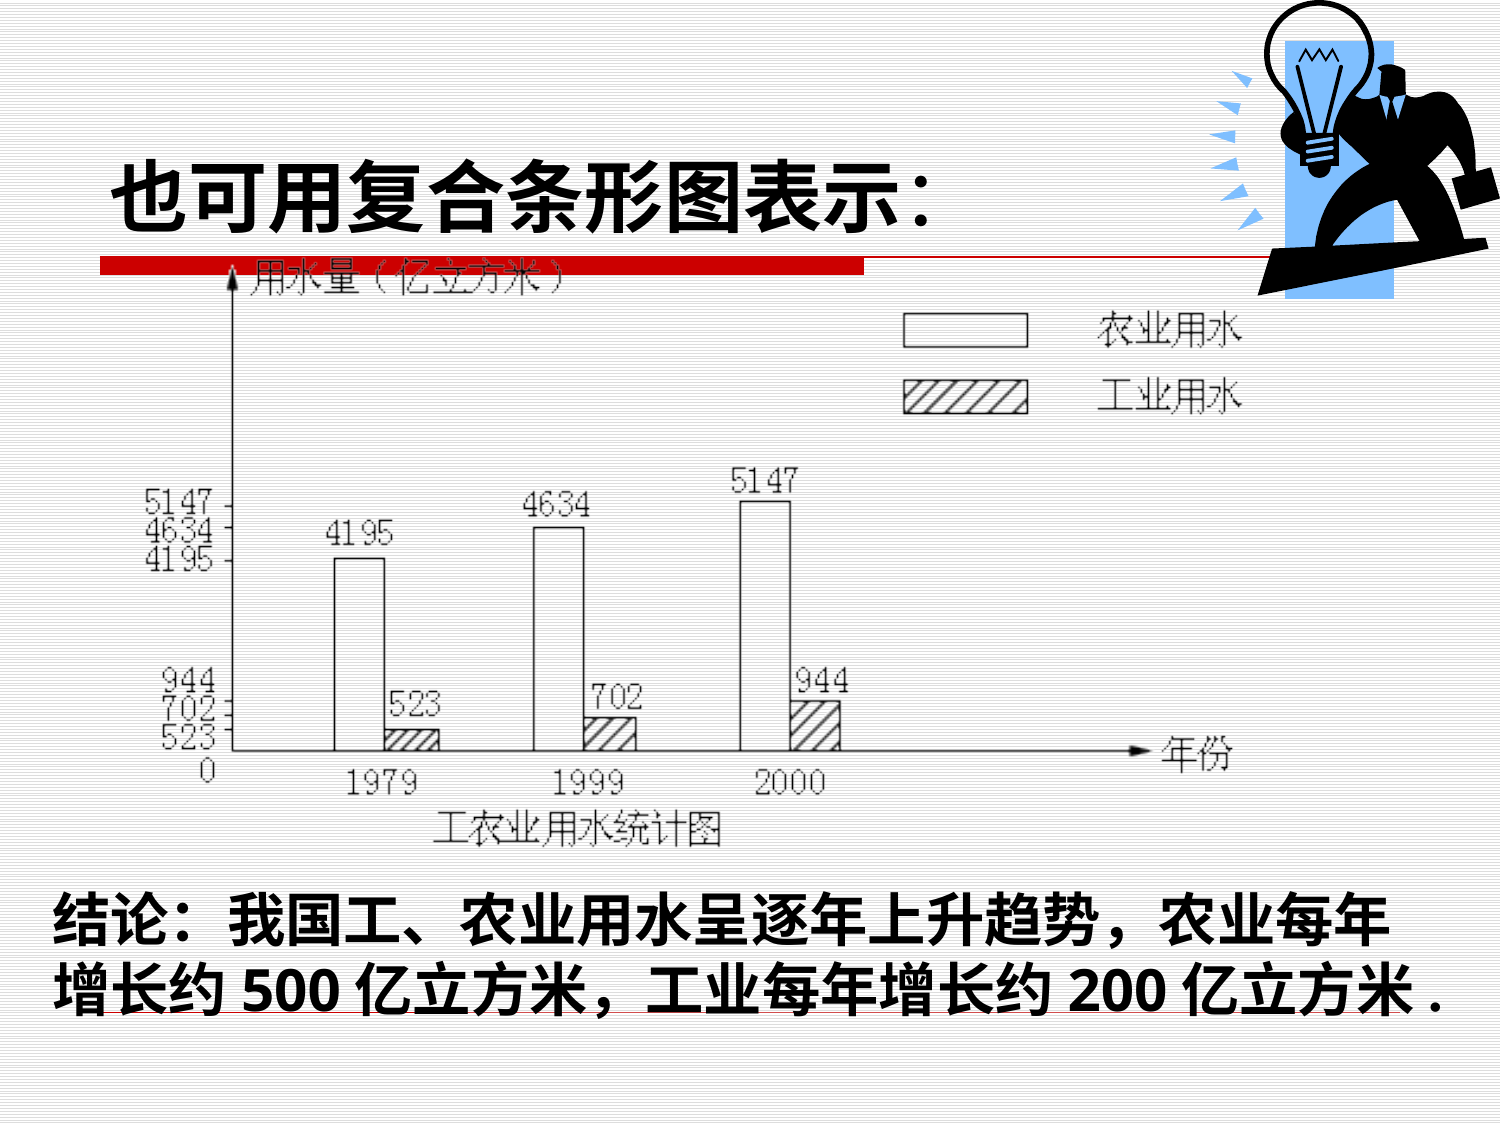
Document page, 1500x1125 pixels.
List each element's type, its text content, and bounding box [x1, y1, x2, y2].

title 也可用复合条形图表示： [94, 50, 1203, 250]
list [137, 249, 1251, 856]
picture [1208, 0, 1500, 300]
text_box 结论：我国工、农业用水呈逐年上升趋势，农业每年增长约500亿立方米，工业每年增长约200亿立方米. [37, 875, 1463, 1030]
